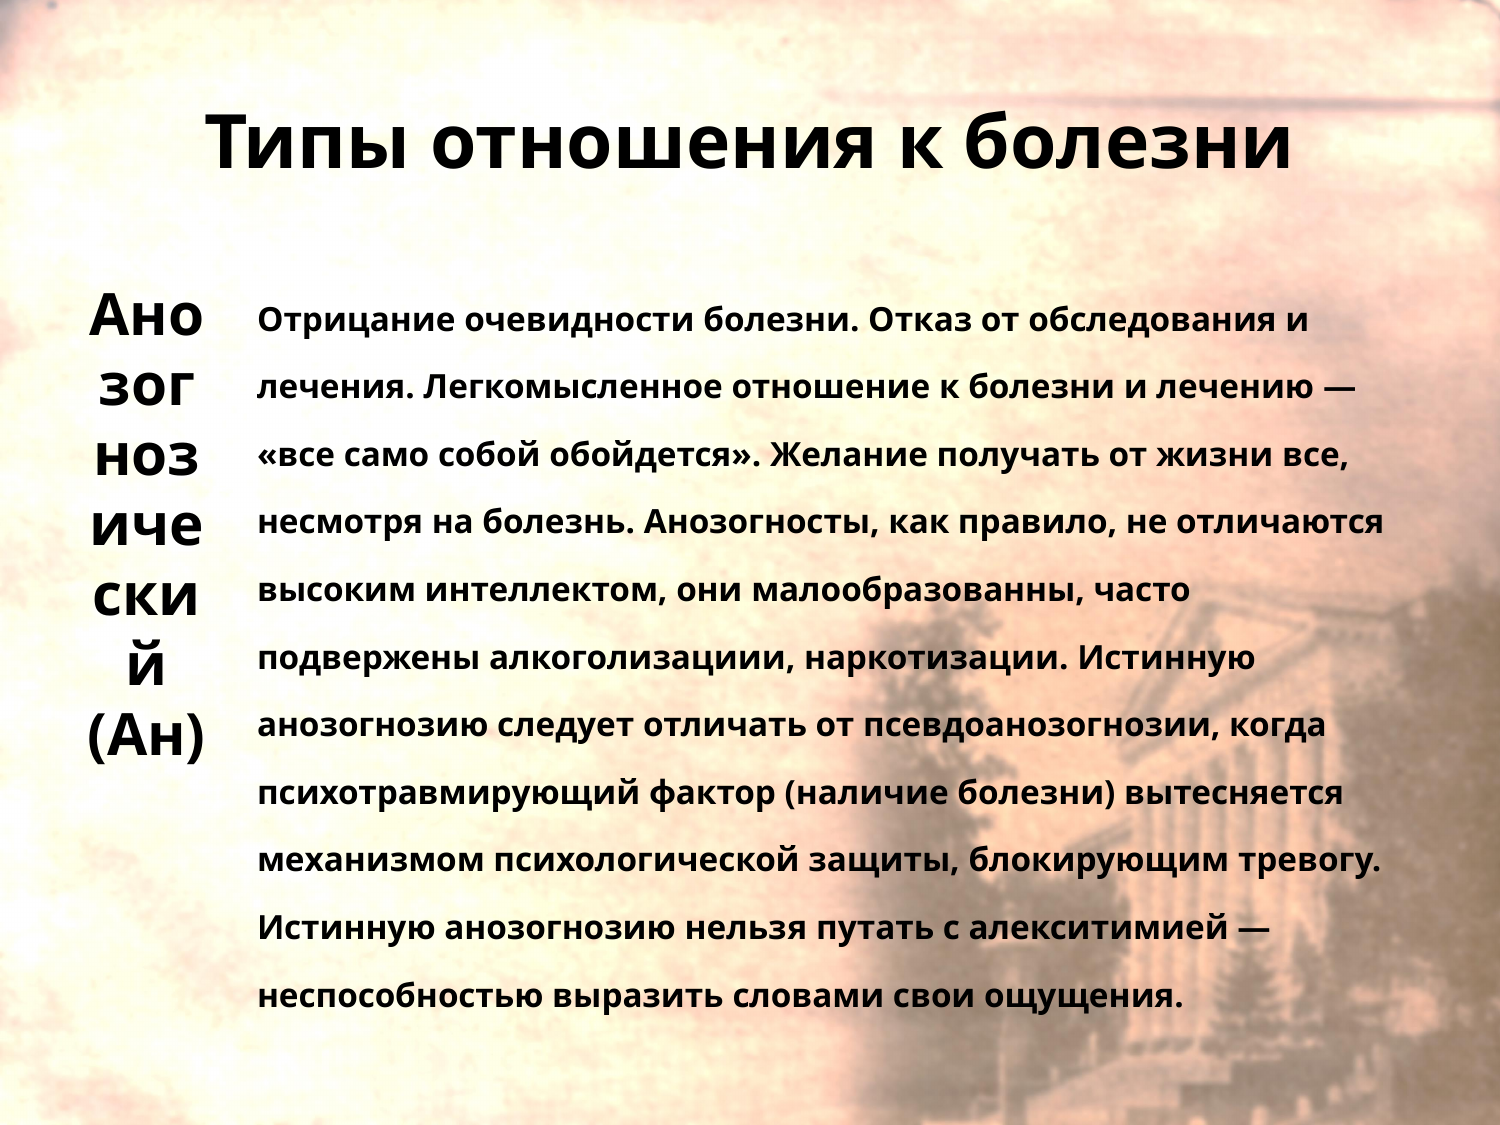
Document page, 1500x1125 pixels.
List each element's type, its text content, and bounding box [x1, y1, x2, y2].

picture [0, 0, 1500, 1125]
list Отрицание очевидности болезни. Отказ от обследования и лечения. Легкомысленное отношение к болезни и лечению — «все само собой обойдется». Желание получать от жизни все, несмотря на болезнь. Анозогносты, как правило, не отличаются высоким интеллектом, они малообразованны, часто подвержены алкоголизациии, наркотизации. Истинную анозогнозию следует отличать от псевдоанозогнозии, когда психотравмирующий фактор (наличие болезни) вытесняется механизмом психологической защиты, блокирующим тревогу. Истинную анозогнозию нельзя путать с алекситимией — неспособностью выразить словами свои ощущения. [242, 262, 1425, 1047]
list Анозогнозический (Ан) [75, 262, 219, 1005]
title Типы отношения к болезни [75, 45, 1425, 233]
